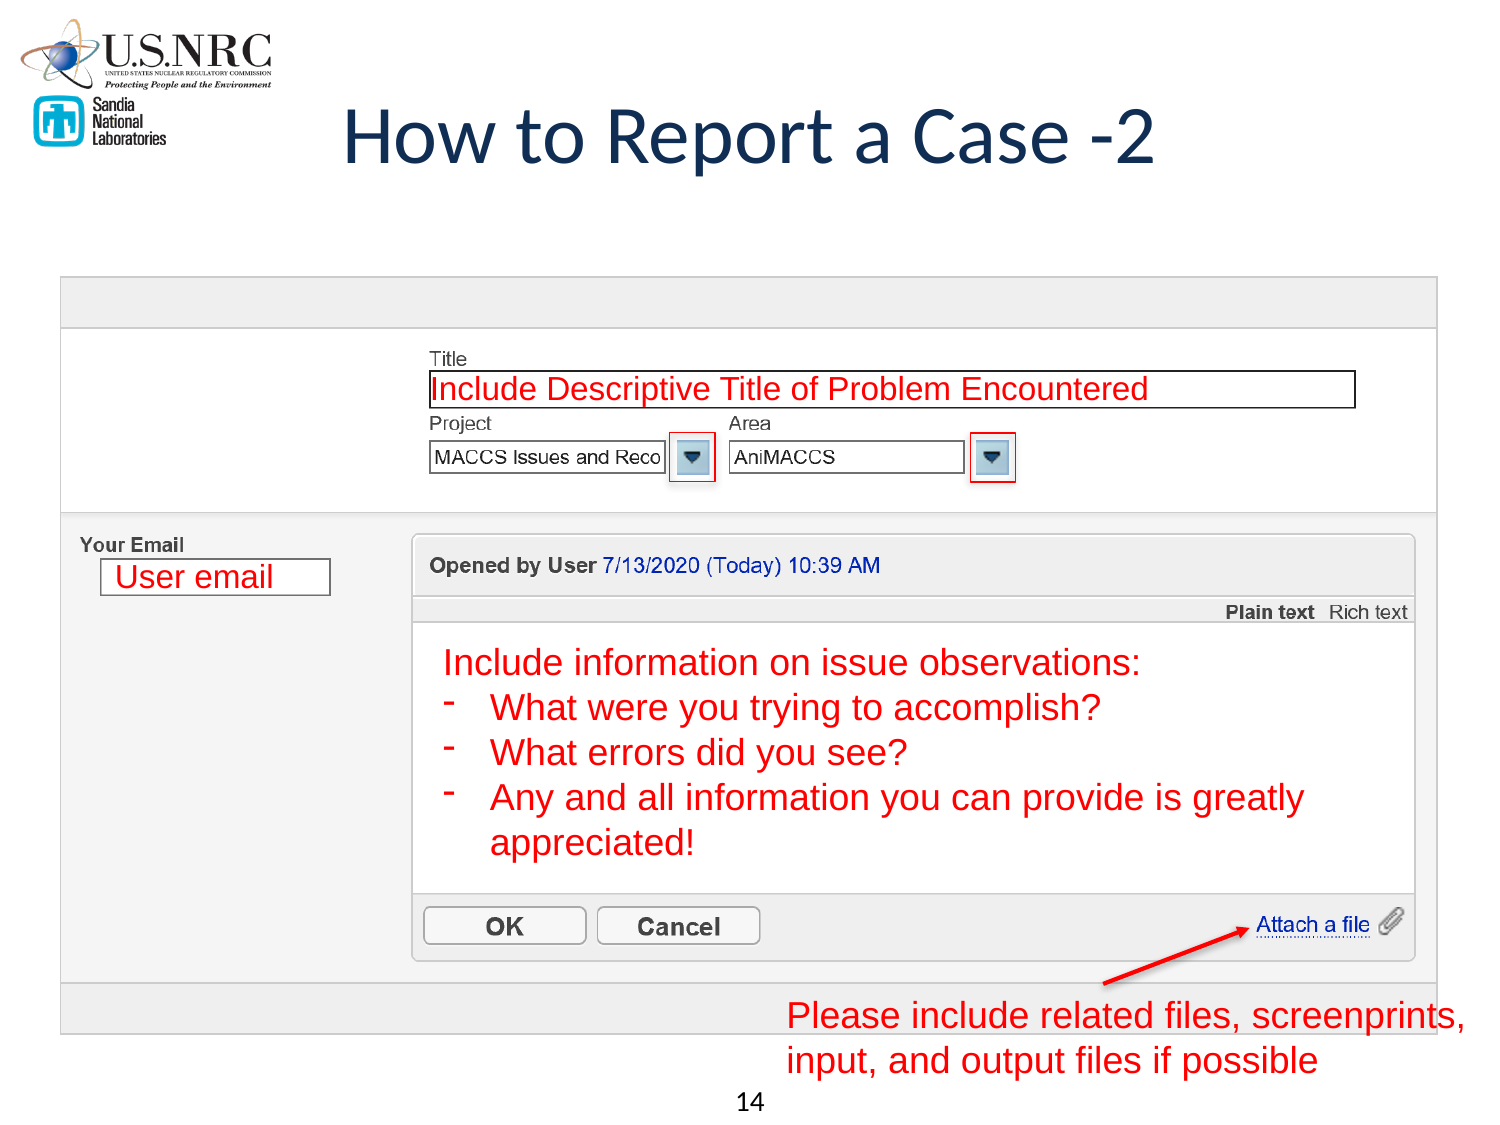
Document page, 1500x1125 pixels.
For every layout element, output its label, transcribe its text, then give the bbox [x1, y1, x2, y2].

footer 14 [512, 1099, 988, 1122]
picture [40, 101, 75, 141]
title How to Report a Case -2 [75, 72, 1425, 210]
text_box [1102, 927, 1250, 985]
picture [0, 254, 1500, 1091]
picture [19, 16, 273, 152]
